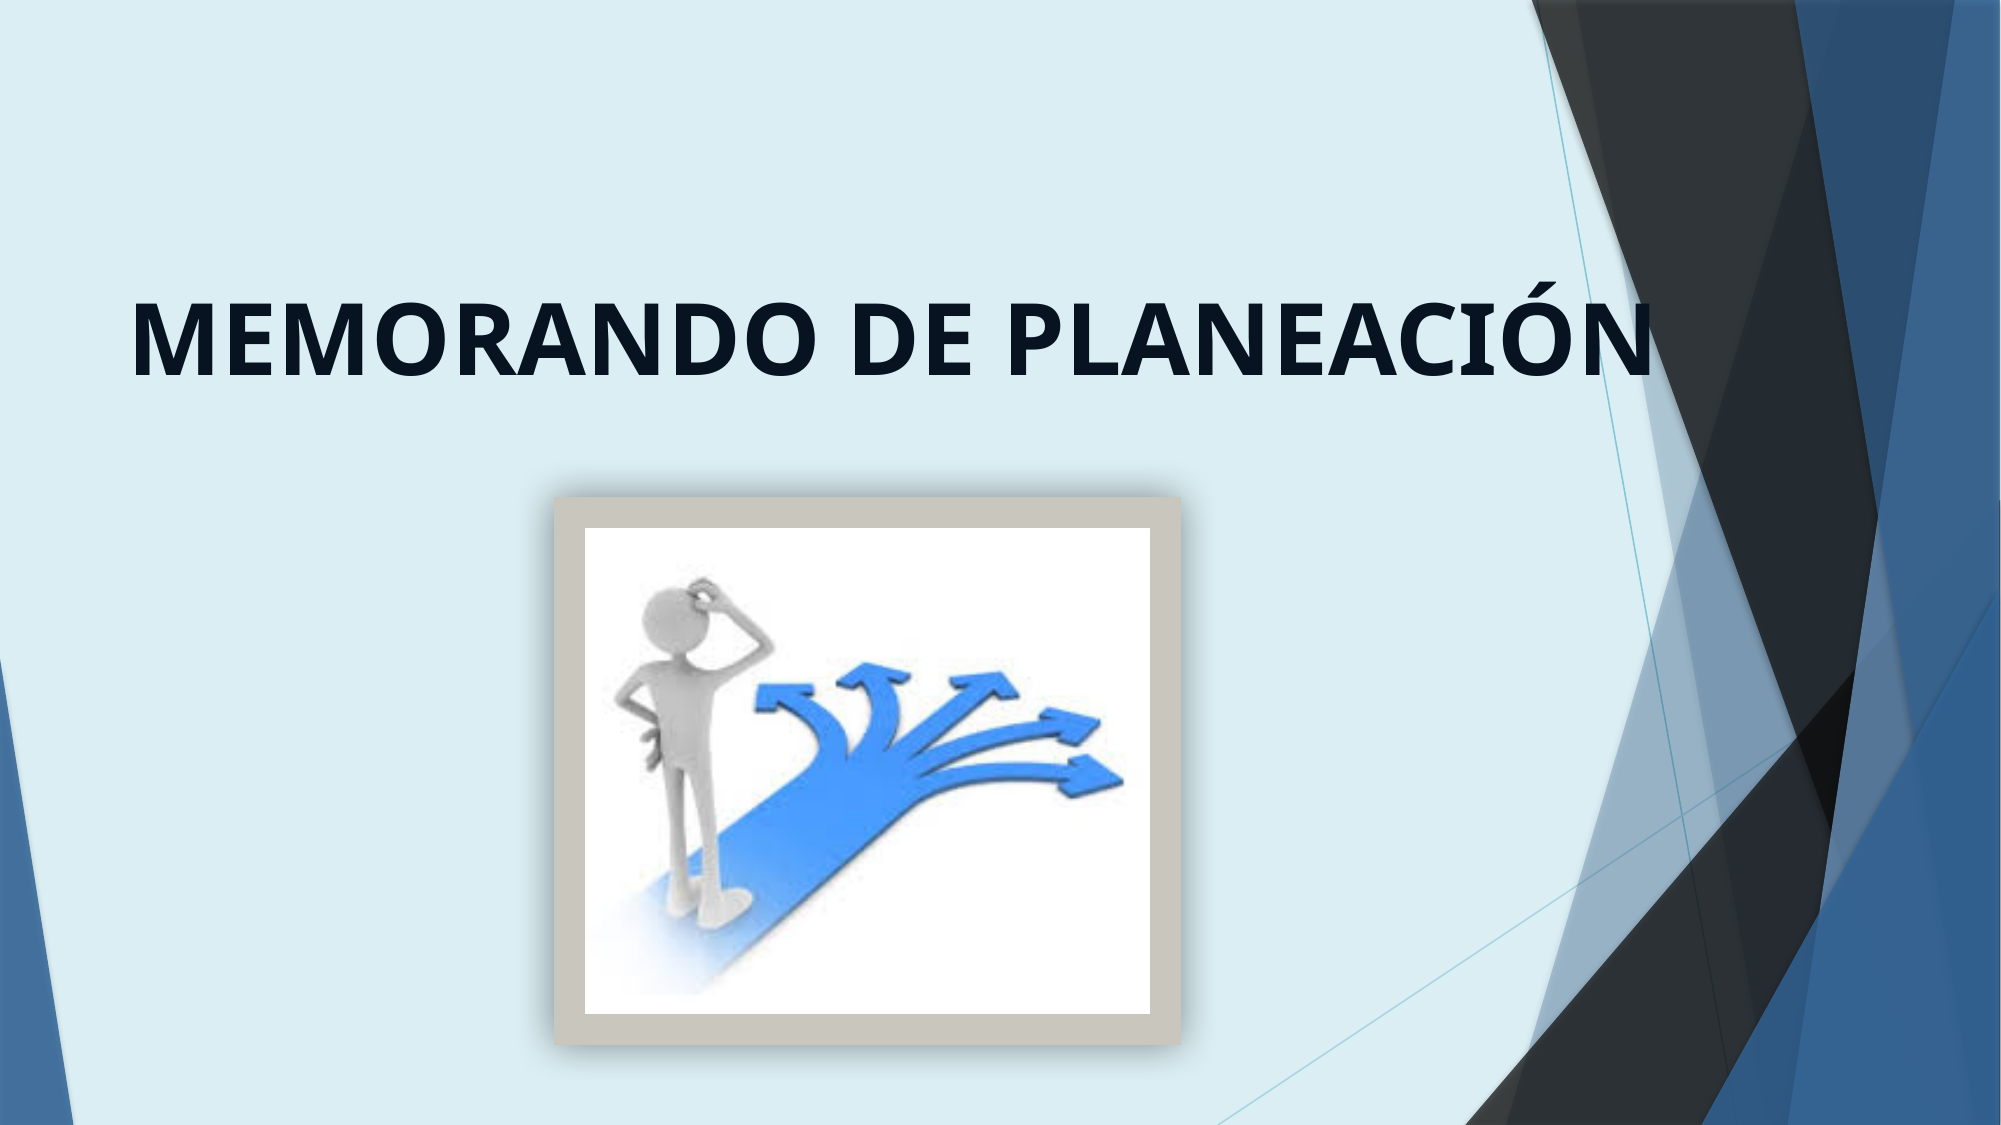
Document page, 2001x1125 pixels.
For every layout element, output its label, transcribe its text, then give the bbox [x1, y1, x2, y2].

title MEMORANDO DE PLANEACIÓN [109, 268, 1677, 512]
picture [584, 527, 1151, 1015]
